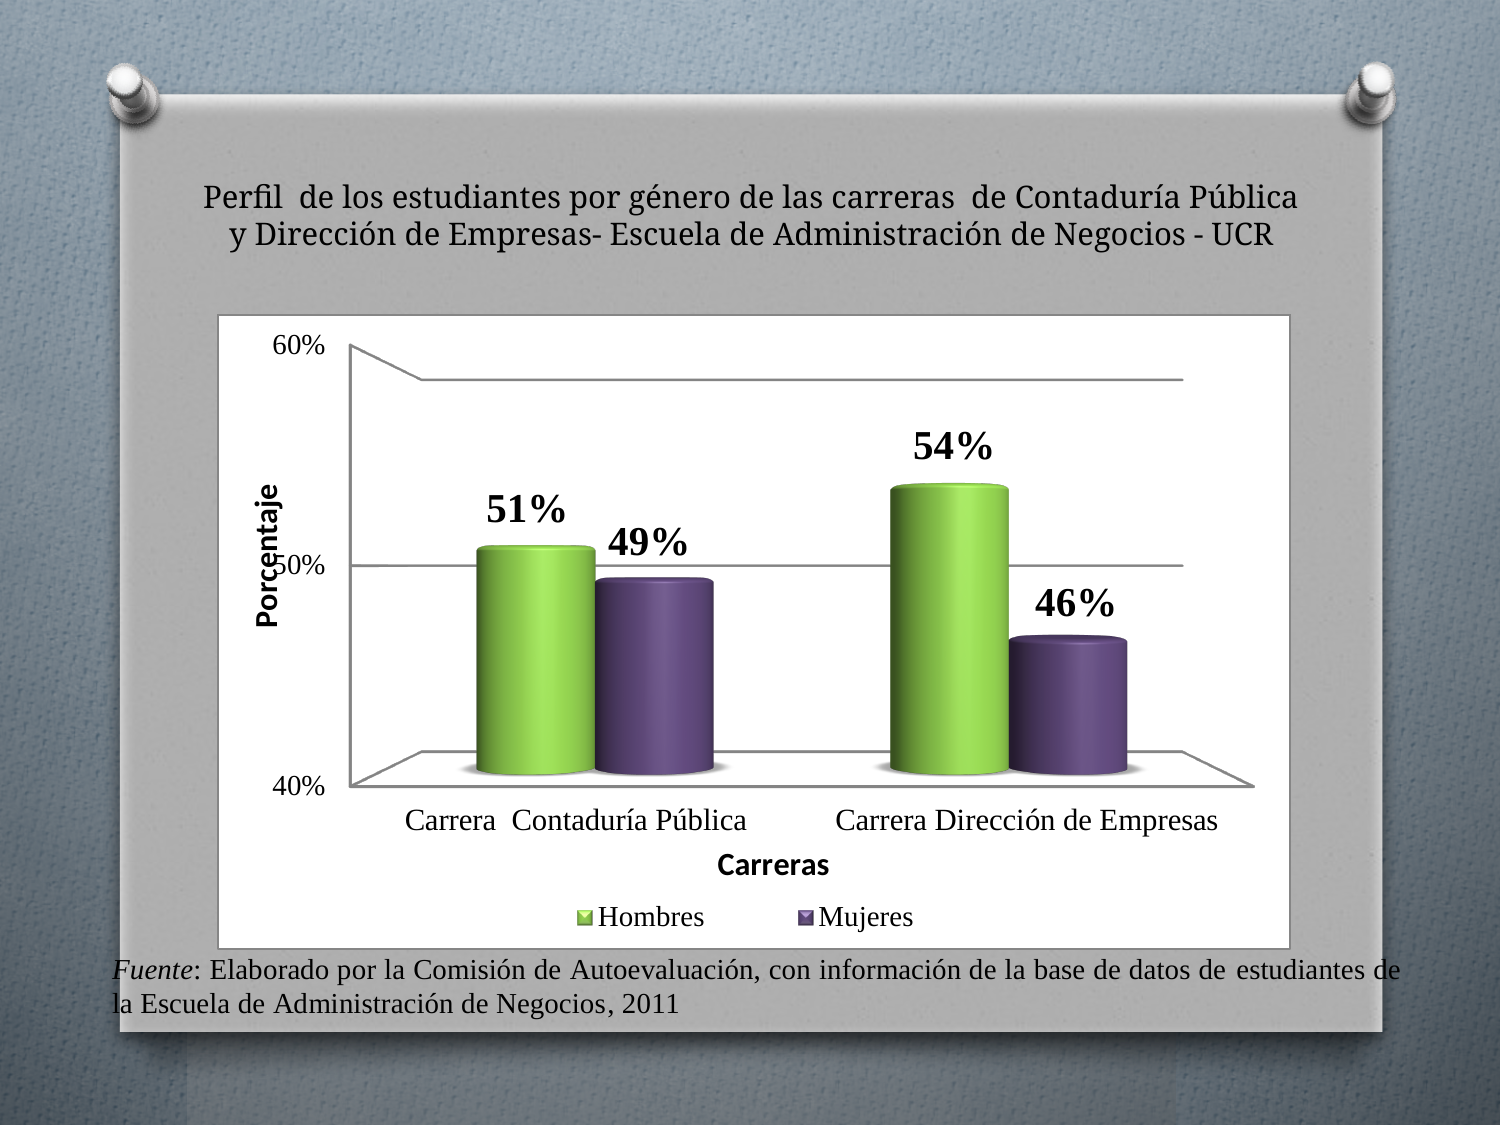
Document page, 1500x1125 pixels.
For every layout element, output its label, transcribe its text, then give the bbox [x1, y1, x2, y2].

picture [75, 29, 198, 153]
picture [111, 314, 1403, 1022]
title Perfil de los estudiantes por género de las carreras de Contaduría Pública y Dirección de Empresas- Escuela de Administración de Negocios - UCR [179, 160, 1323, 270]
picture [1317, 35, 1439, 156]
